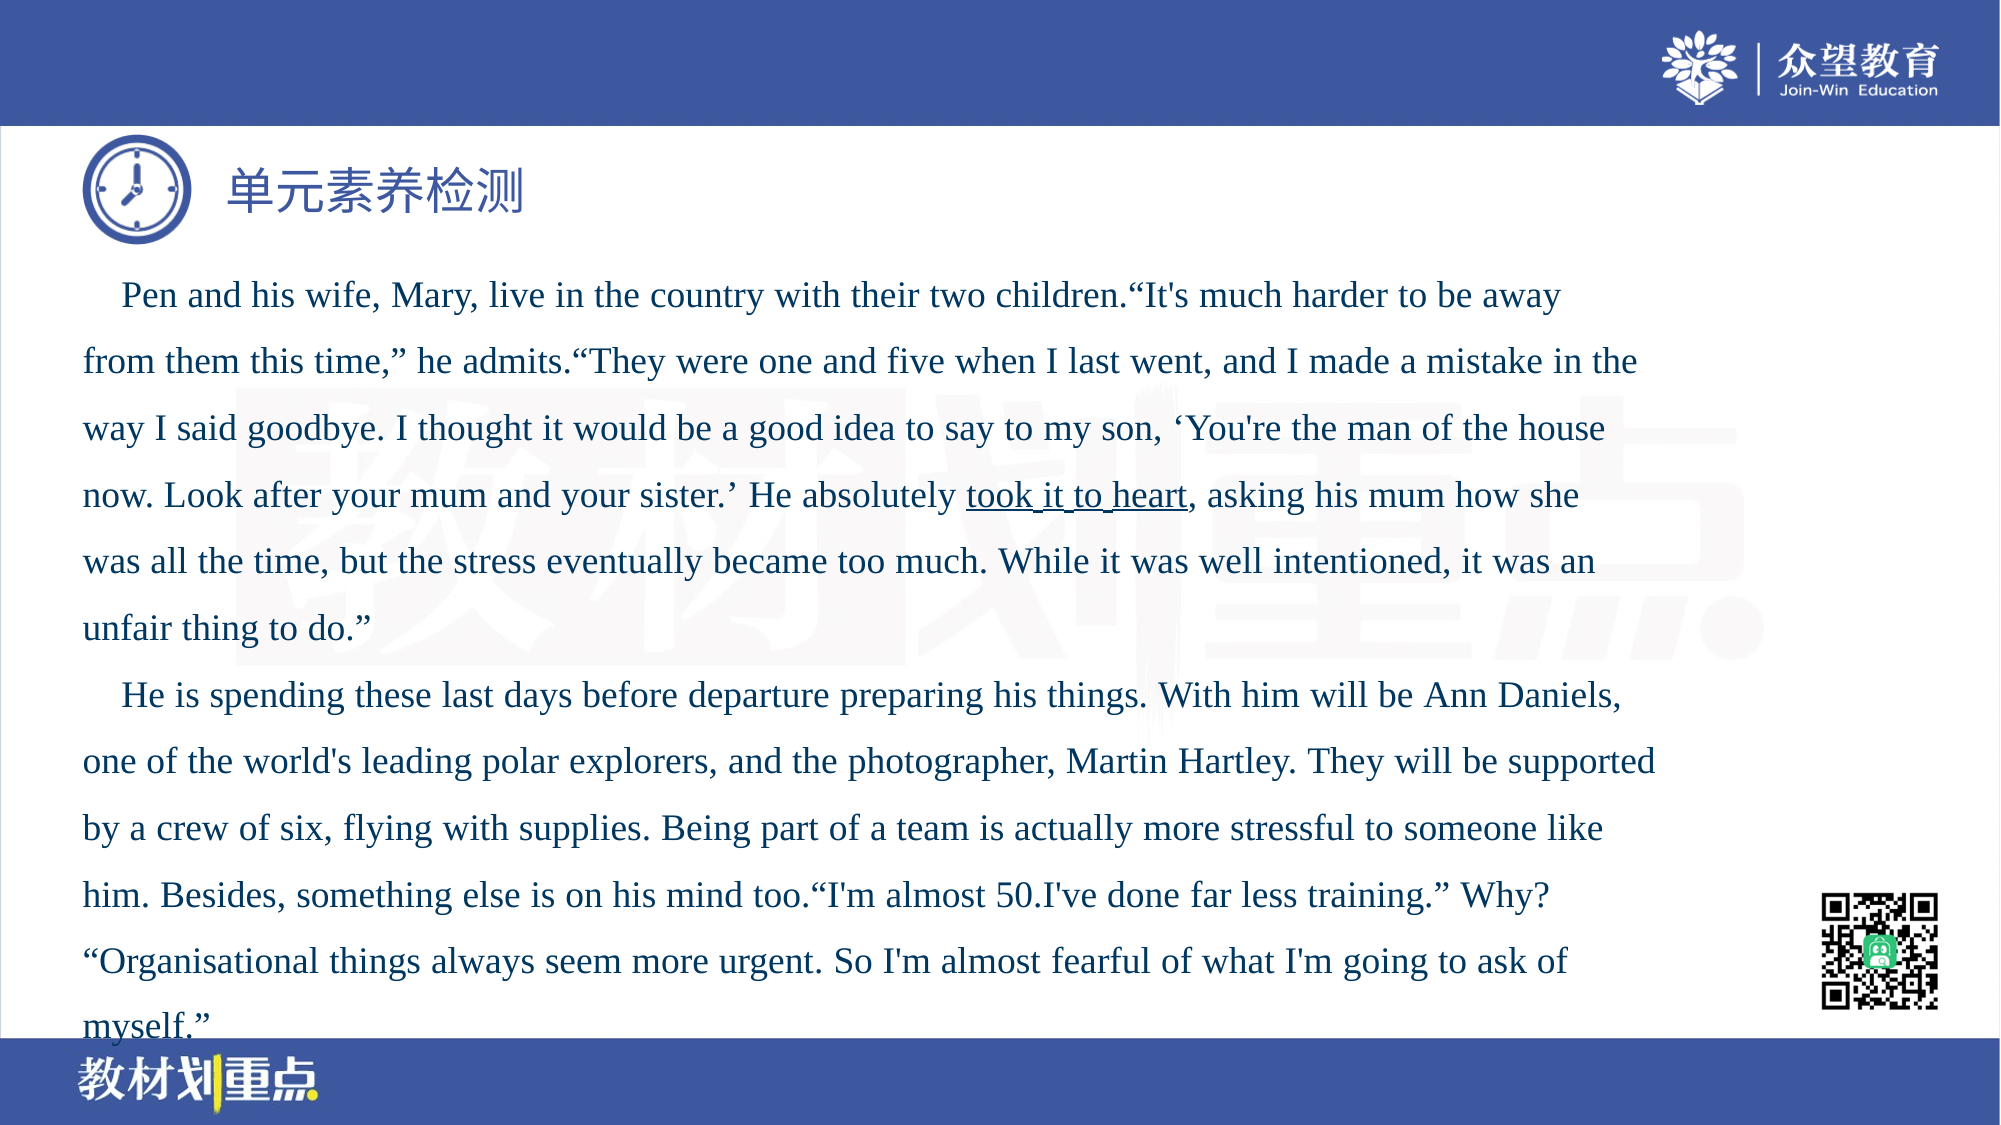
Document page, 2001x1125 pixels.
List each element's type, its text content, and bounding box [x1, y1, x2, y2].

text_box Pen and his wife, Mary, live in the country with their two children.“It's much harder to be away from them this time,” he admits.“They were one and five when I last went, and I made a mistake in the way I said goodbye. I thought it would be a good idea to say to my son, ‘You're the man of the house now. Look after your mum and your sister.’ He absolutely took it to heart, asking his mum how she was all the time, but the stress eventually became too much. While it was well intentioned, it was an unfair thing to do.” He is spending these last days before departure preparing his things. With him will be Ann Daniels, one of the world's leading polar explorers, and the photographer, Martin Hartley. They will be supported by a crew of six, flying with supplies. Being part of a team is actually more stressful to someone like him. Besides, something else is on his mind too.“I'm almost 50.I've done far less training.” Why? “Organisational things always seem more urgent. So I'm almost fearful of what I'm going to ask of myself.” [82, 247, 1817, 1040]
picture [0, 0, 2000, 1125]
